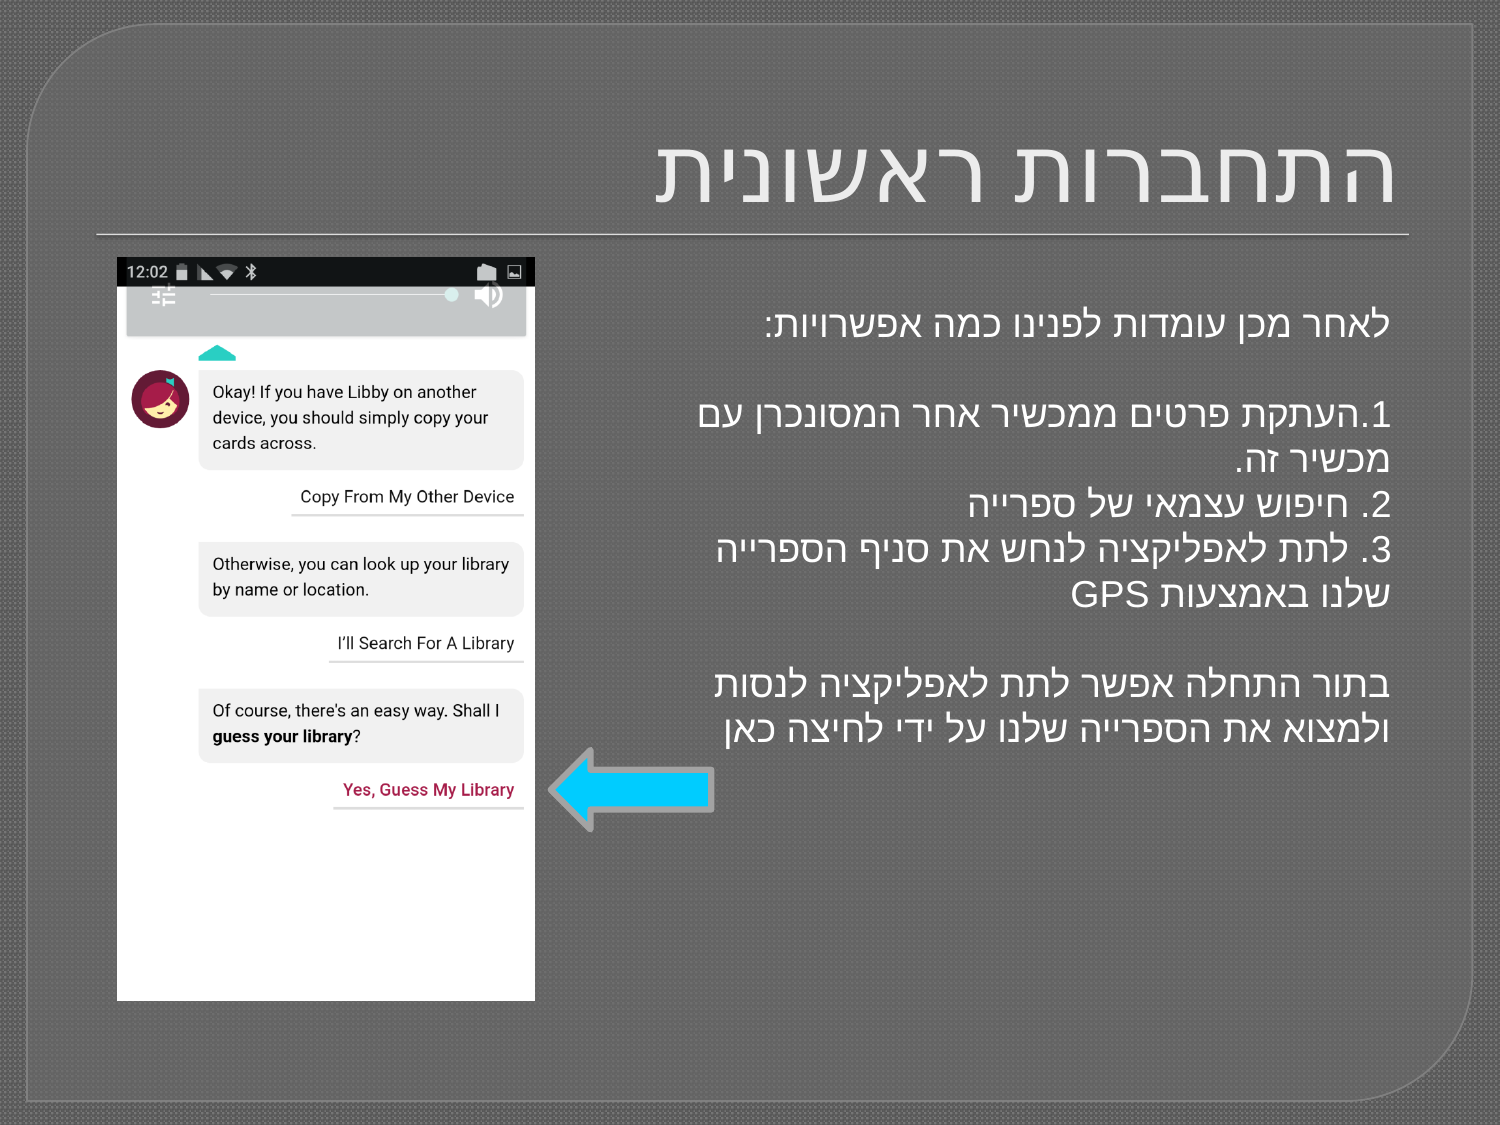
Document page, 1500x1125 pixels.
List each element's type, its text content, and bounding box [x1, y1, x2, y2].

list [116, 257, 535, 1001]
text_box [547, 747, 715, 833]
text_box לאחר מכן עומדות לפנינו כמה אפשרויות: 1.העתקת פרטים ממכשיר אחר המסונכרן עם מכשיר זה. 2. חיפוש עצמאי של ספרייה 3. לתת לאפליקציה לנחש את סניף הספרייה שלנו באמצעות GPS בתור התחלה אפשר לתת לאפליקציה לנסות ולמצוא את הספרייה שלנו על ידי לחיצה כאן [644, 292, 1407, 758]
title התחברות ראשונית [75, 41, 1425, 230]
